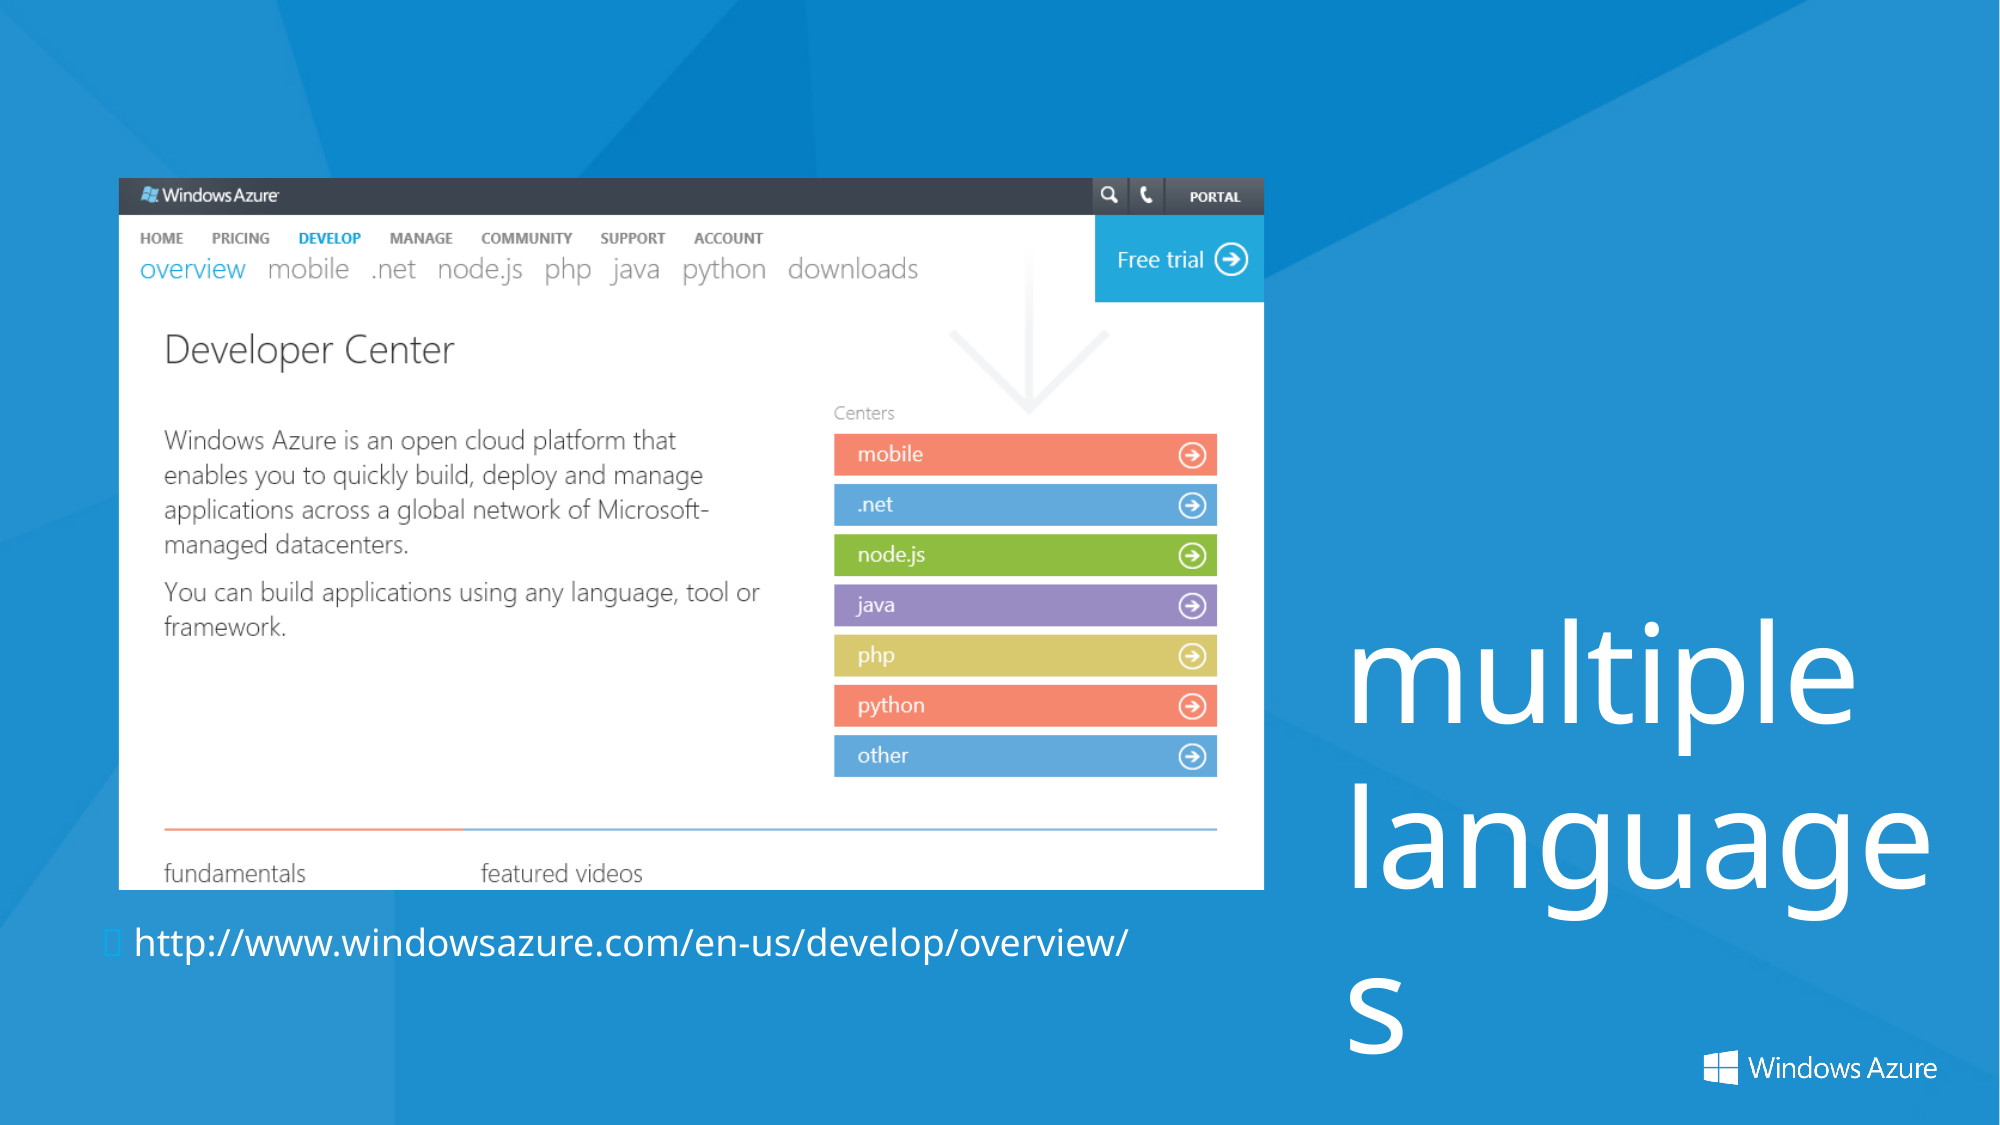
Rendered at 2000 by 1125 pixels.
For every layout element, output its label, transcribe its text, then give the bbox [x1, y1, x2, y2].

text_box  http://www.windowsazure.com/en-us/develop/overview/ [86, 911, 1145, 972]
title multiple languages [1343, 586, 1989, 920]
picture [0, 0, 2000, 1125]
